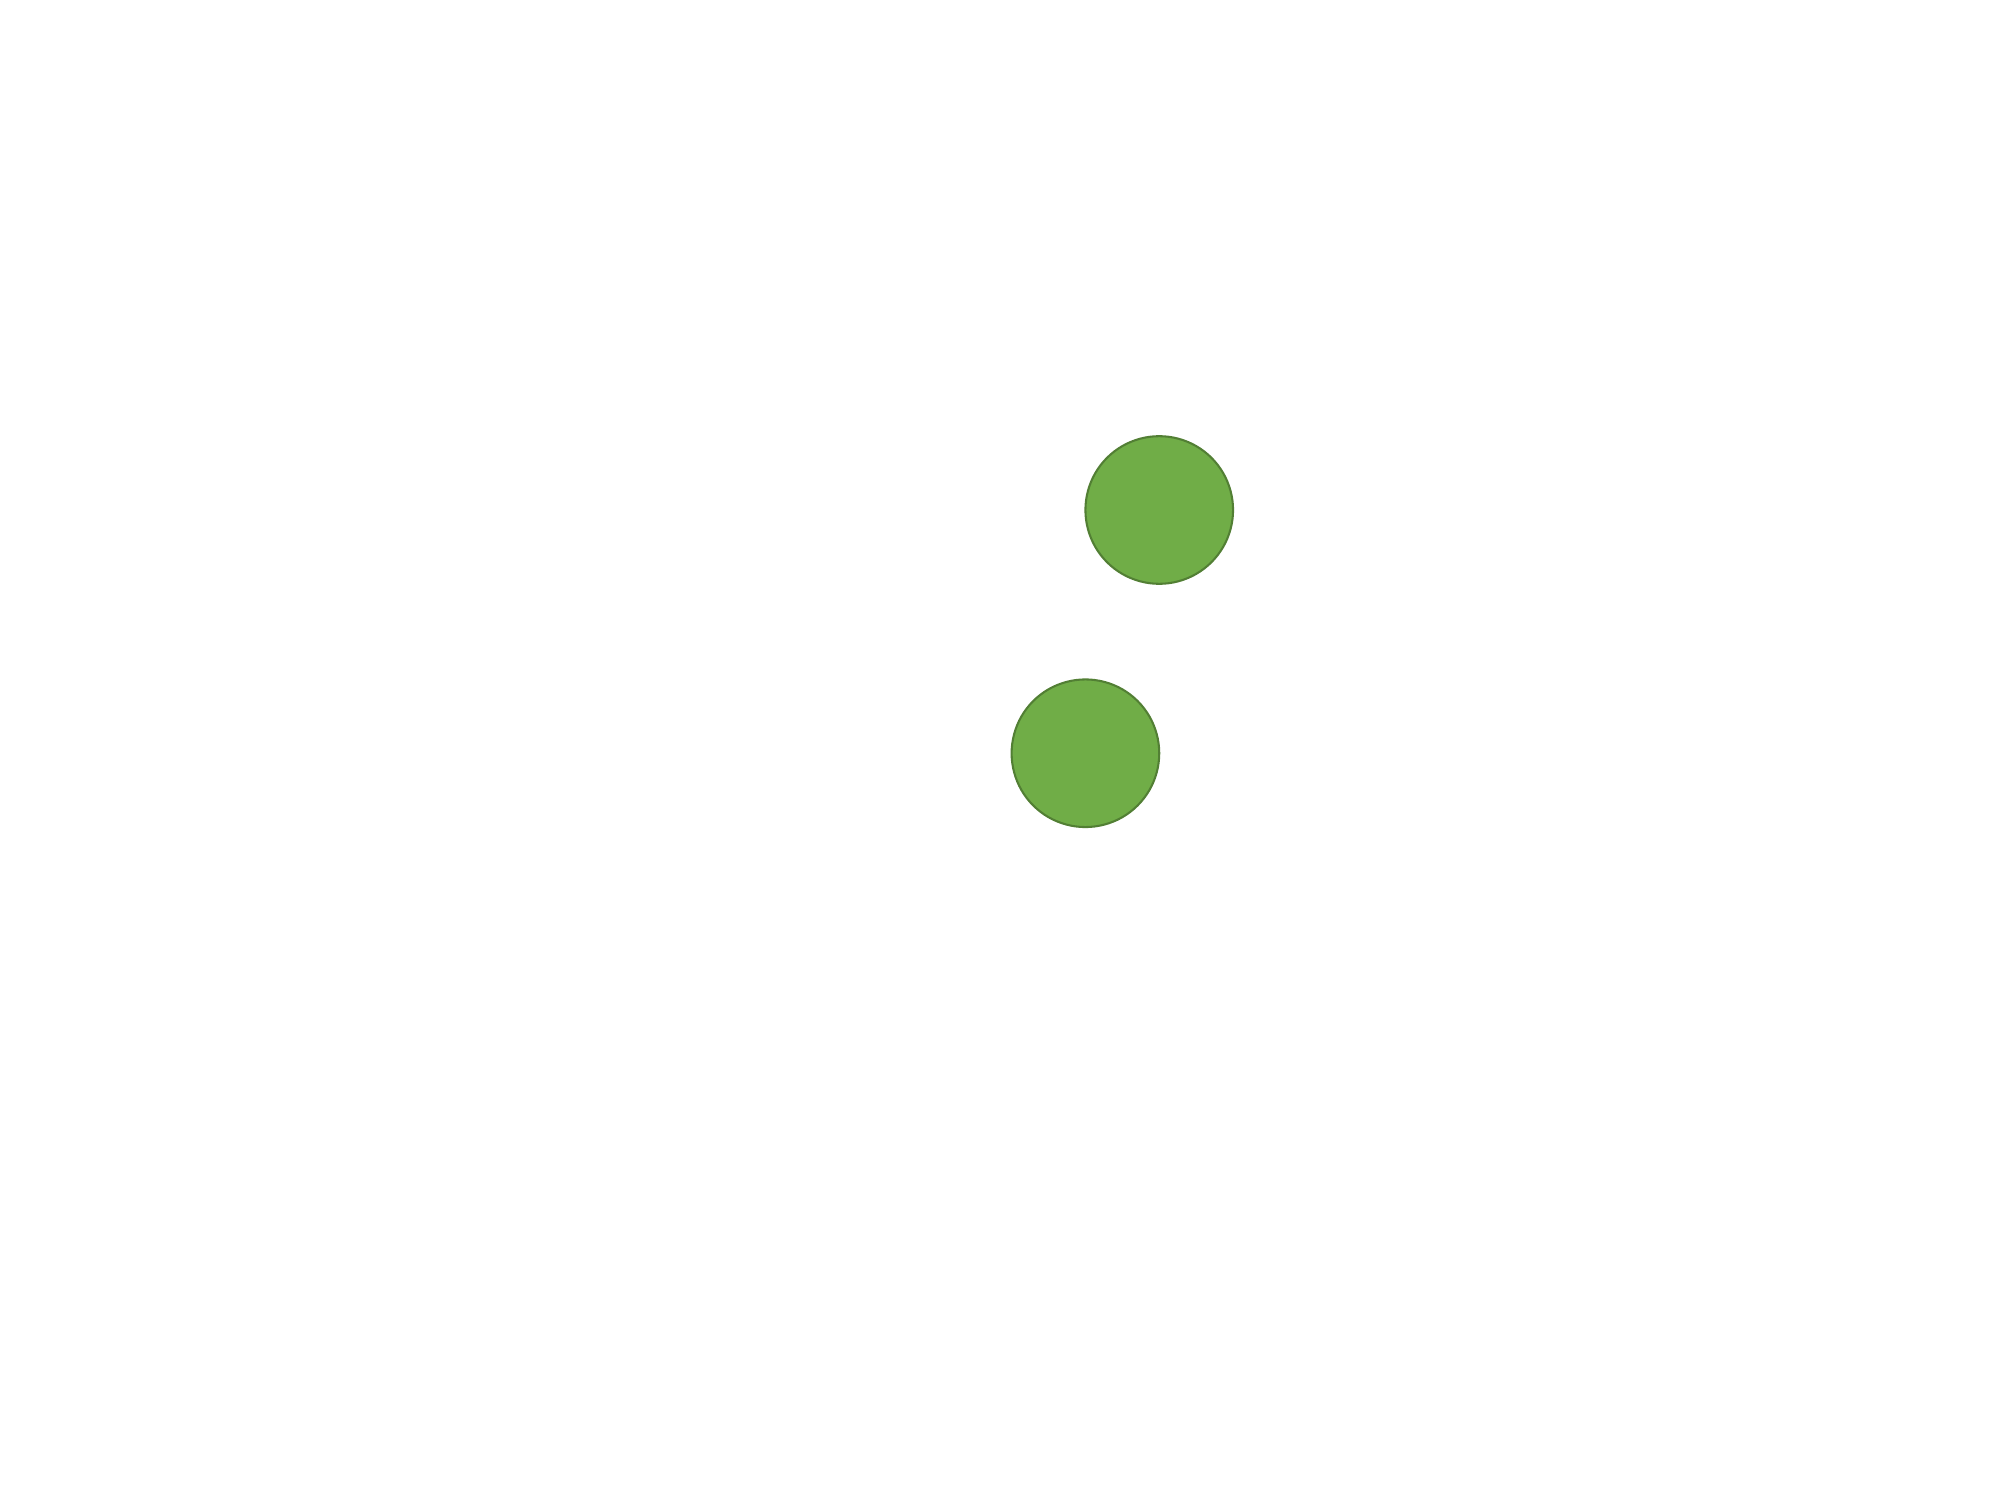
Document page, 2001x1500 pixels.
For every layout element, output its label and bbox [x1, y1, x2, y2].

text_box [1084, 435, 1235, 585]
text_box [1010, 678, 1161, 829]
